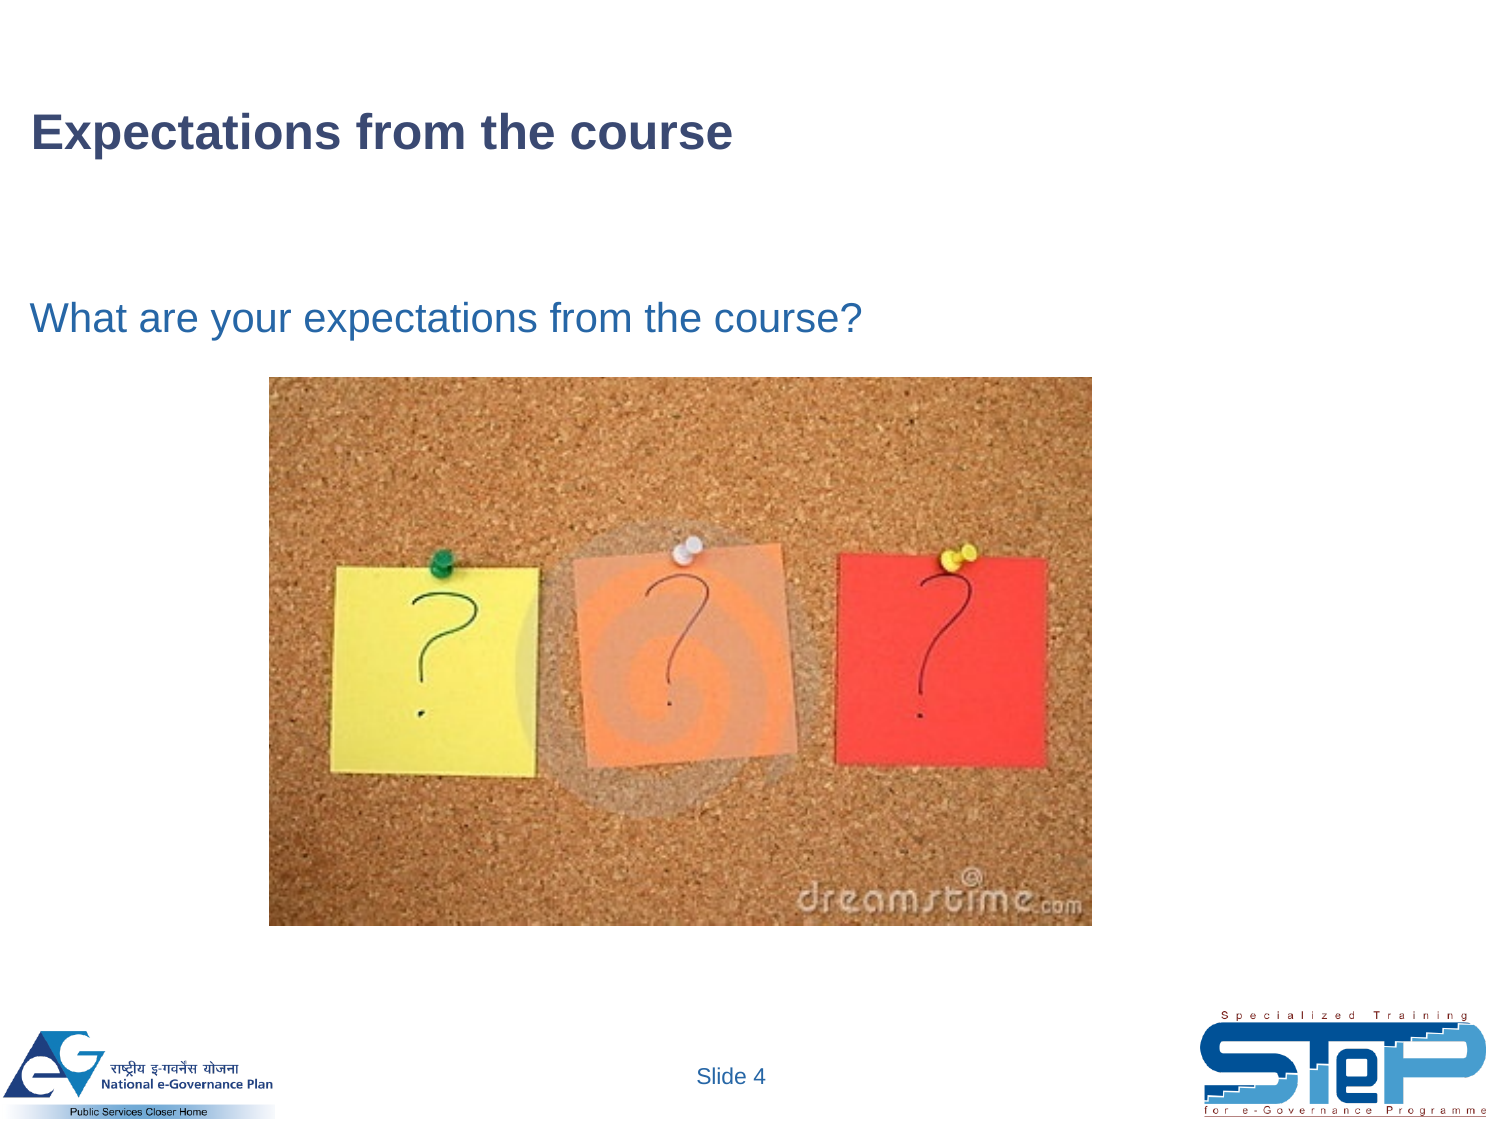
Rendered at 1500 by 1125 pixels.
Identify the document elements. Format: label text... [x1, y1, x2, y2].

picture [269, 377, 1092, 927]
list What are your expectations from the course? [29, 290, 1469, 989]
picture [1199, 1011, 1486, 1117]
picture [2, 1030, 276, 1119]
title Expectations from the course [30, 99, 1476, 235]
text_box Slide 4 [556, 1062, 907, 1088]
